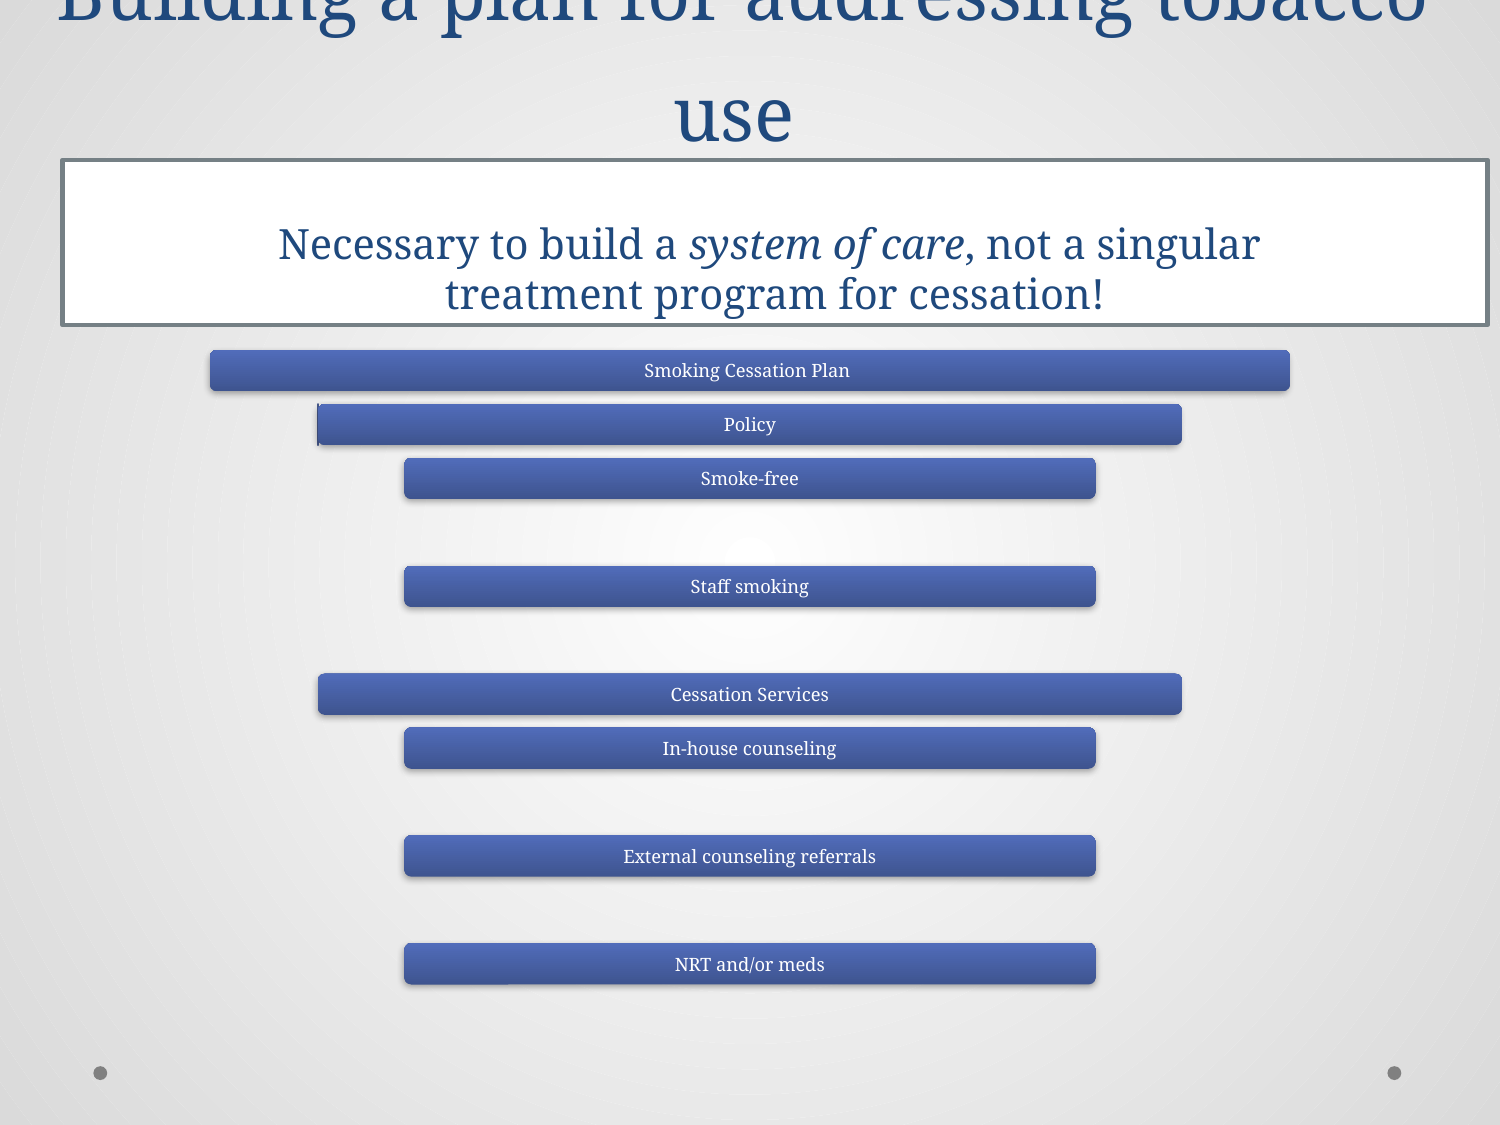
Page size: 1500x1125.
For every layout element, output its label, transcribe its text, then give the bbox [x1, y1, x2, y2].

text_box Necessary to build a system of care, not a singular treatment program for cessation! [60, 158, 1490, 327]
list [74, 349, 1426, 1093]
title Building a plan for addressing tobacco use [0, 26, 1488, 165]
